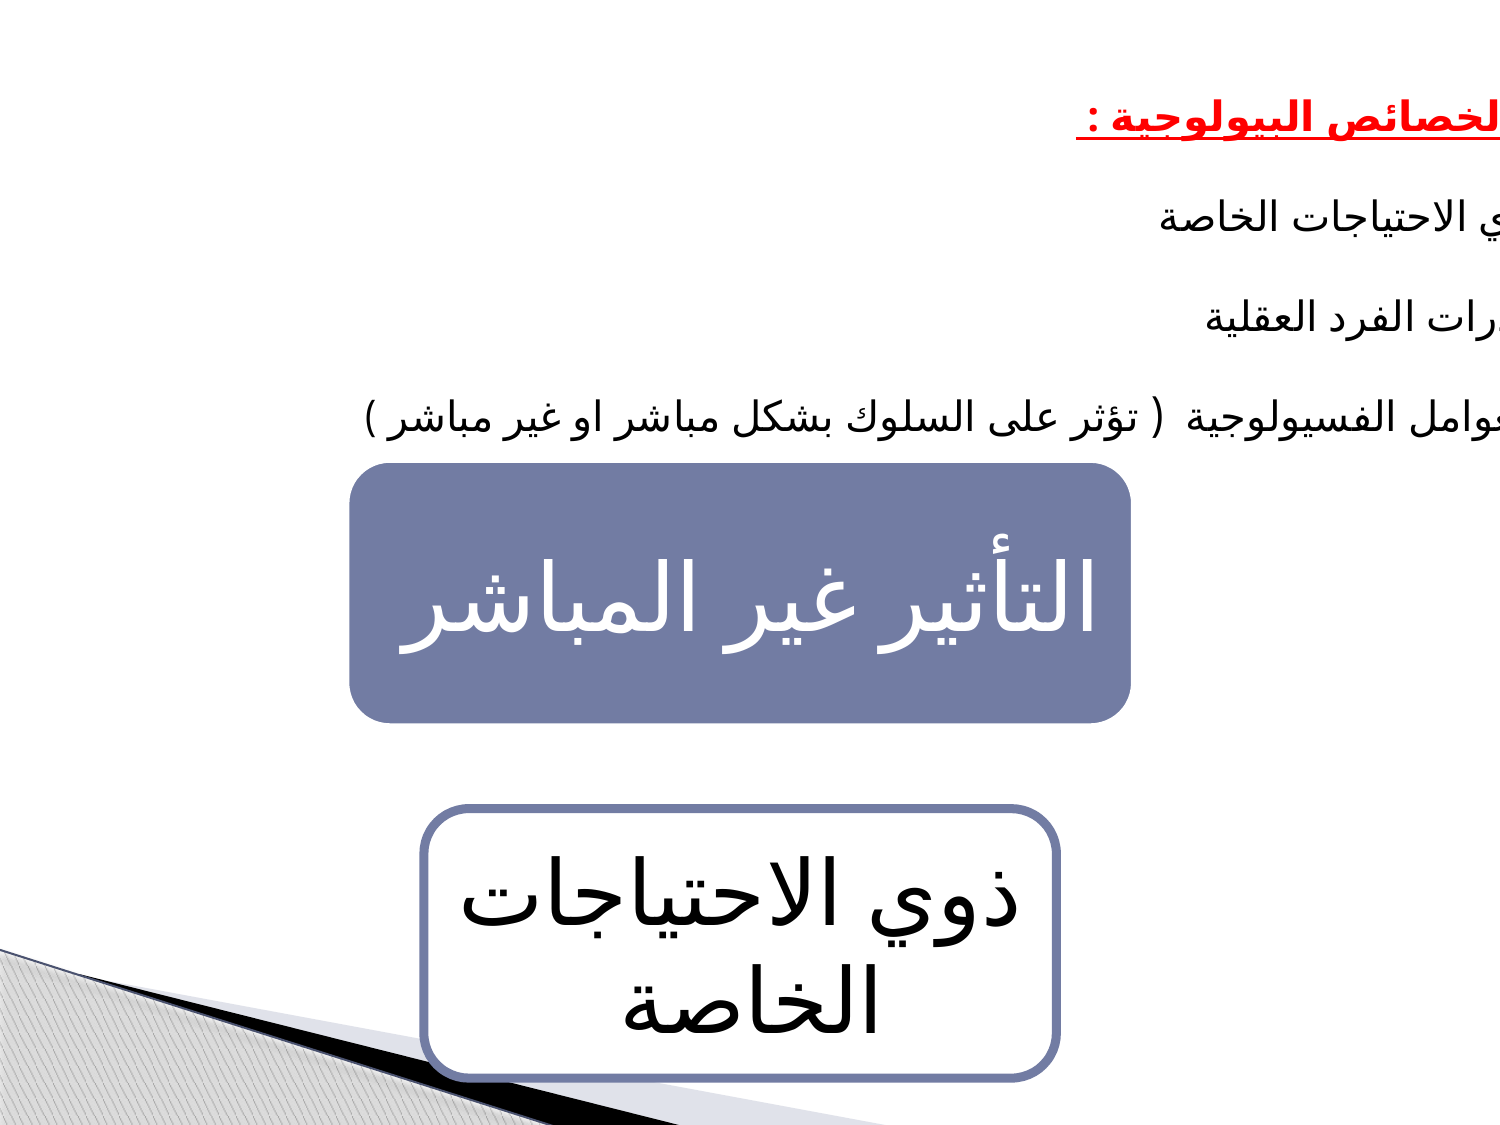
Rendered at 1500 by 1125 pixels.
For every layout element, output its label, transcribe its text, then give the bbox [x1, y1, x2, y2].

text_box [245, 458, 1235, 1079]
text_box 3- الخصائص البيولوجية : ذوي الاحتياجات الخاصة قدرات الفرد العقلية العوامل الفسيولوجية ( تؤثر على السلوك بشكل مباشر او غير مباشر ) [339, 82, 1500, 582]
